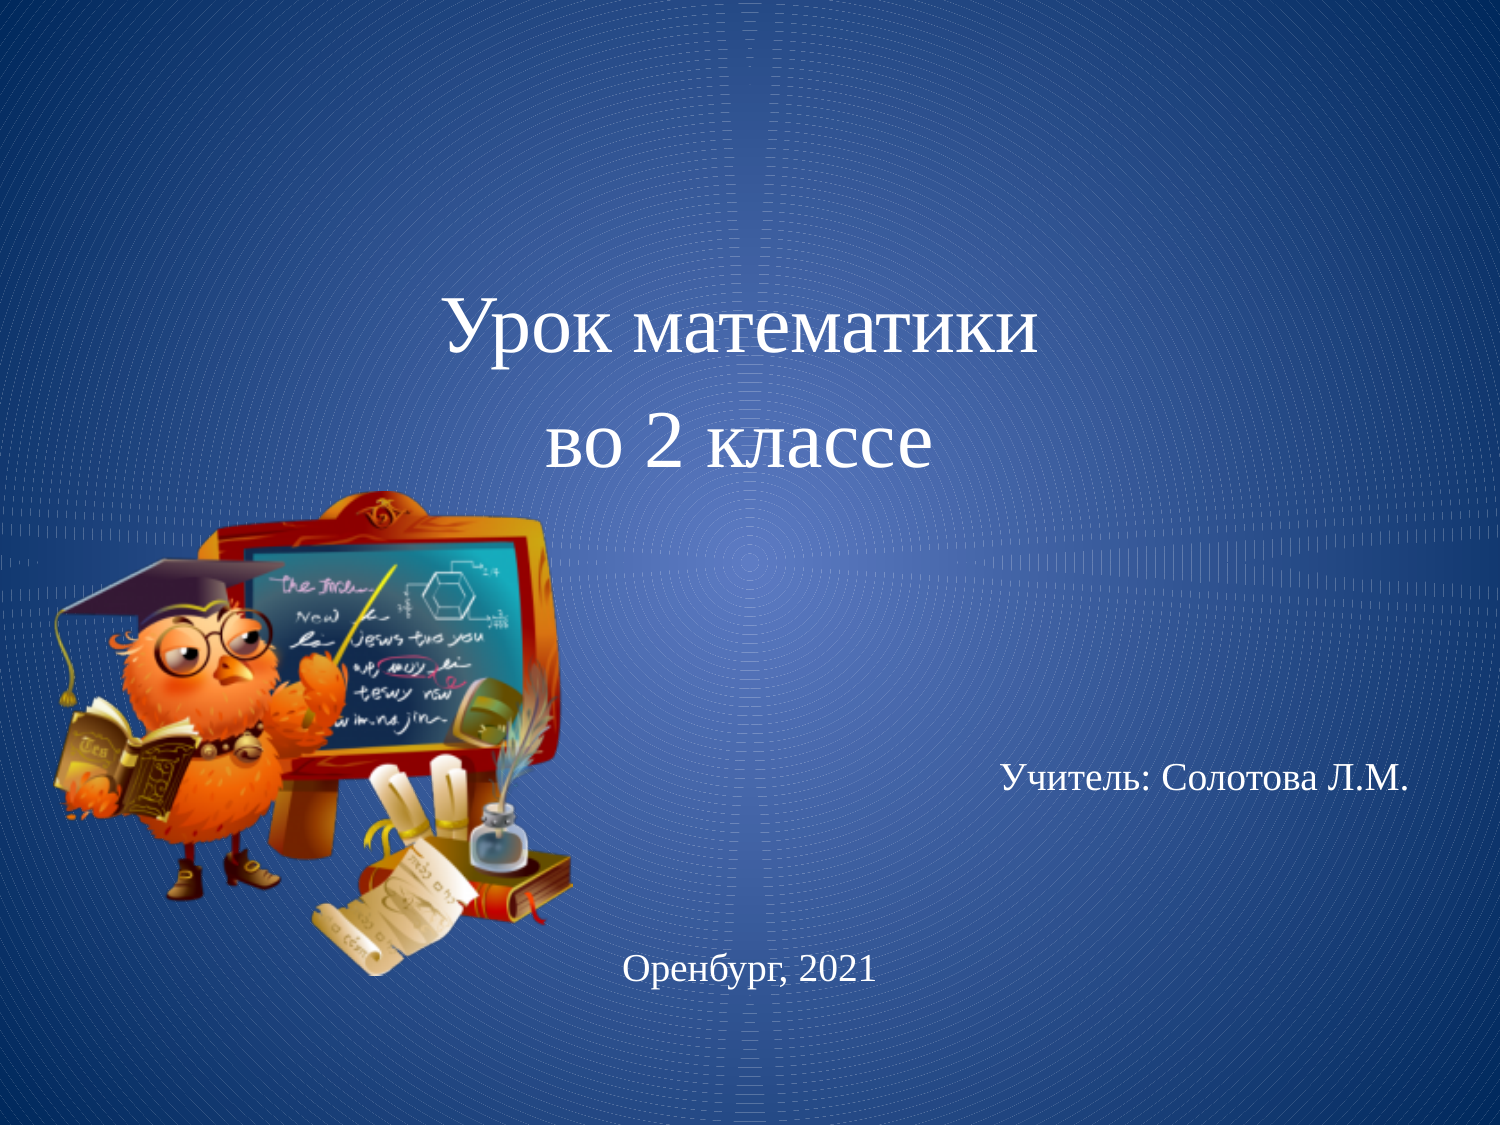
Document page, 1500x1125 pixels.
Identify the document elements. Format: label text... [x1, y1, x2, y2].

list Урок математики во 2 классе Учитель: Солотова Л.М. Оренбург, 2021 [75, 262, 1425, 1005]
picture [52, 491, 573, 977]
